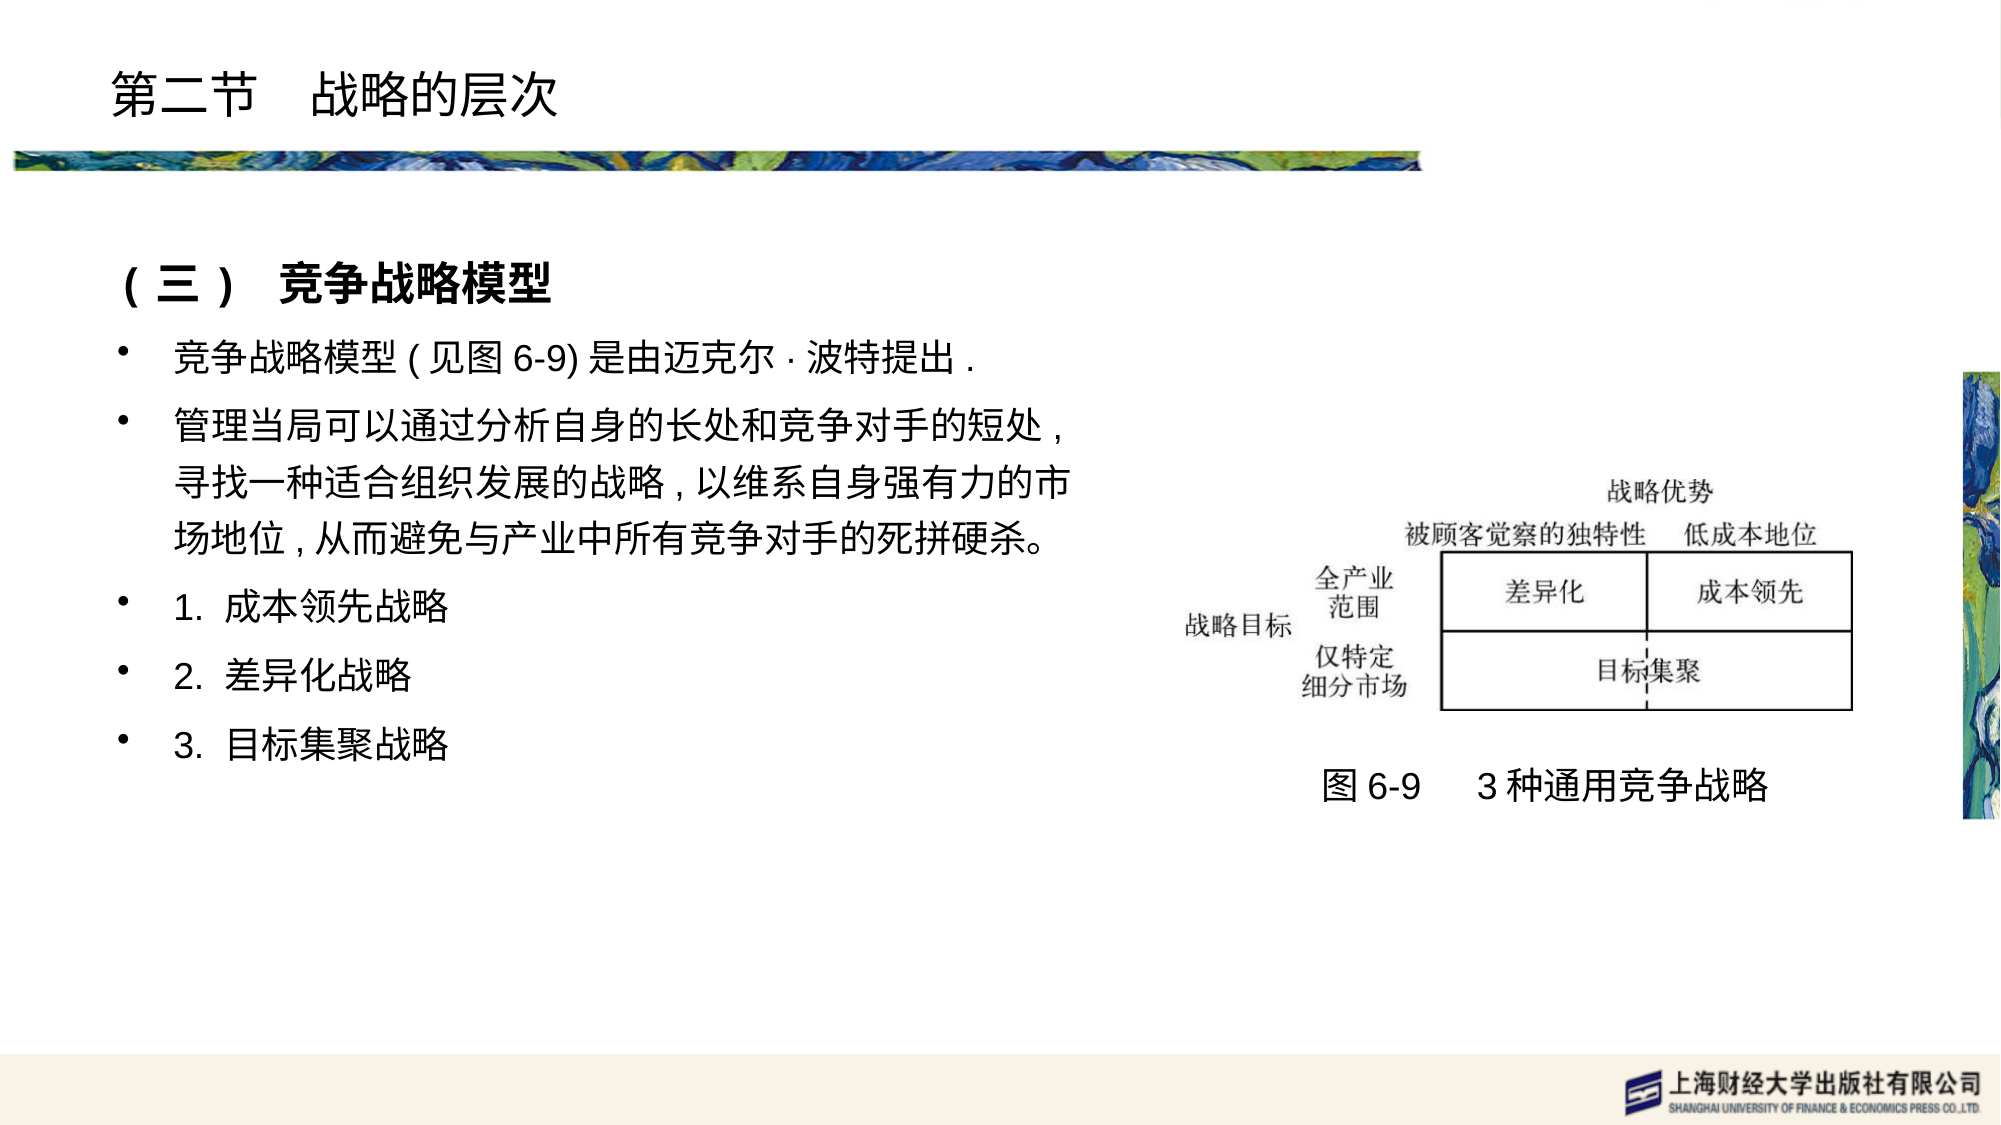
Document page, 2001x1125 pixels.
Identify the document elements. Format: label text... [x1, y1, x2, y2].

picture [0, 0, 2001, 1125]
text_box 图6-9 3种通用竞争战略 [1232, 754, 1821, 815]
list (三) 竞争战略模型 竞争战略模型(见图6-9)是由迈克尔·波特提出. 管理当局可以通过分析自身的长处和竞争对手的短处,寻找一种适合组织发展的战略,以维系自身强有力的市场地位,从而避免与产业中所有竞争对手的死拼硬杀。 1. 成本领先战略 2. 差异化战略 3. 目标集聚战略 [102, 233, 1088, 1032]
title 第二节 战略的层次 [94, 42, 1451, 146]
